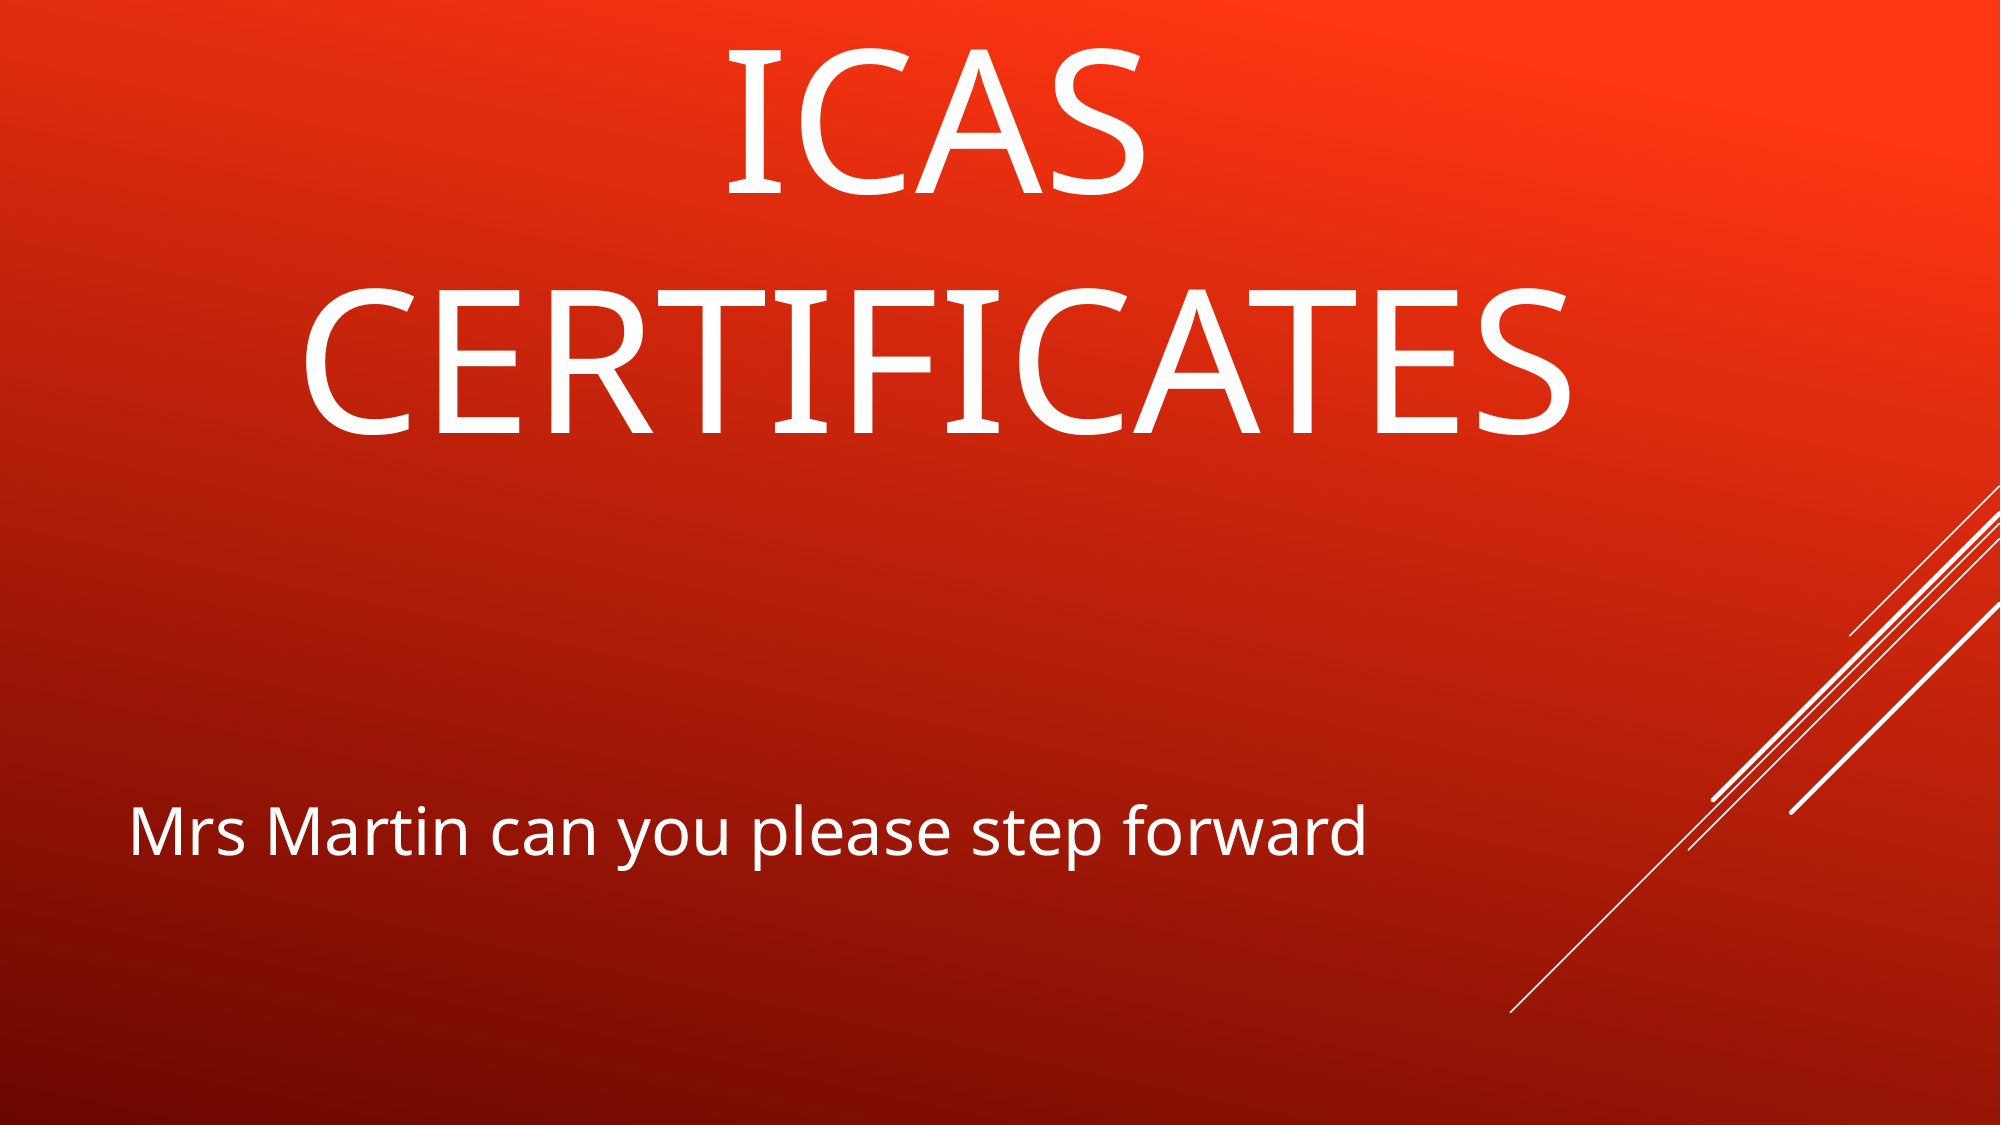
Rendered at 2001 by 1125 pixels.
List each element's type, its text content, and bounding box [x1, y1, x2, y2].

title ICAS CERTIFICATES [112, 85, 1763, 383]
list Mrs Martin can you please step forward [112, 675, 1513, 984]
